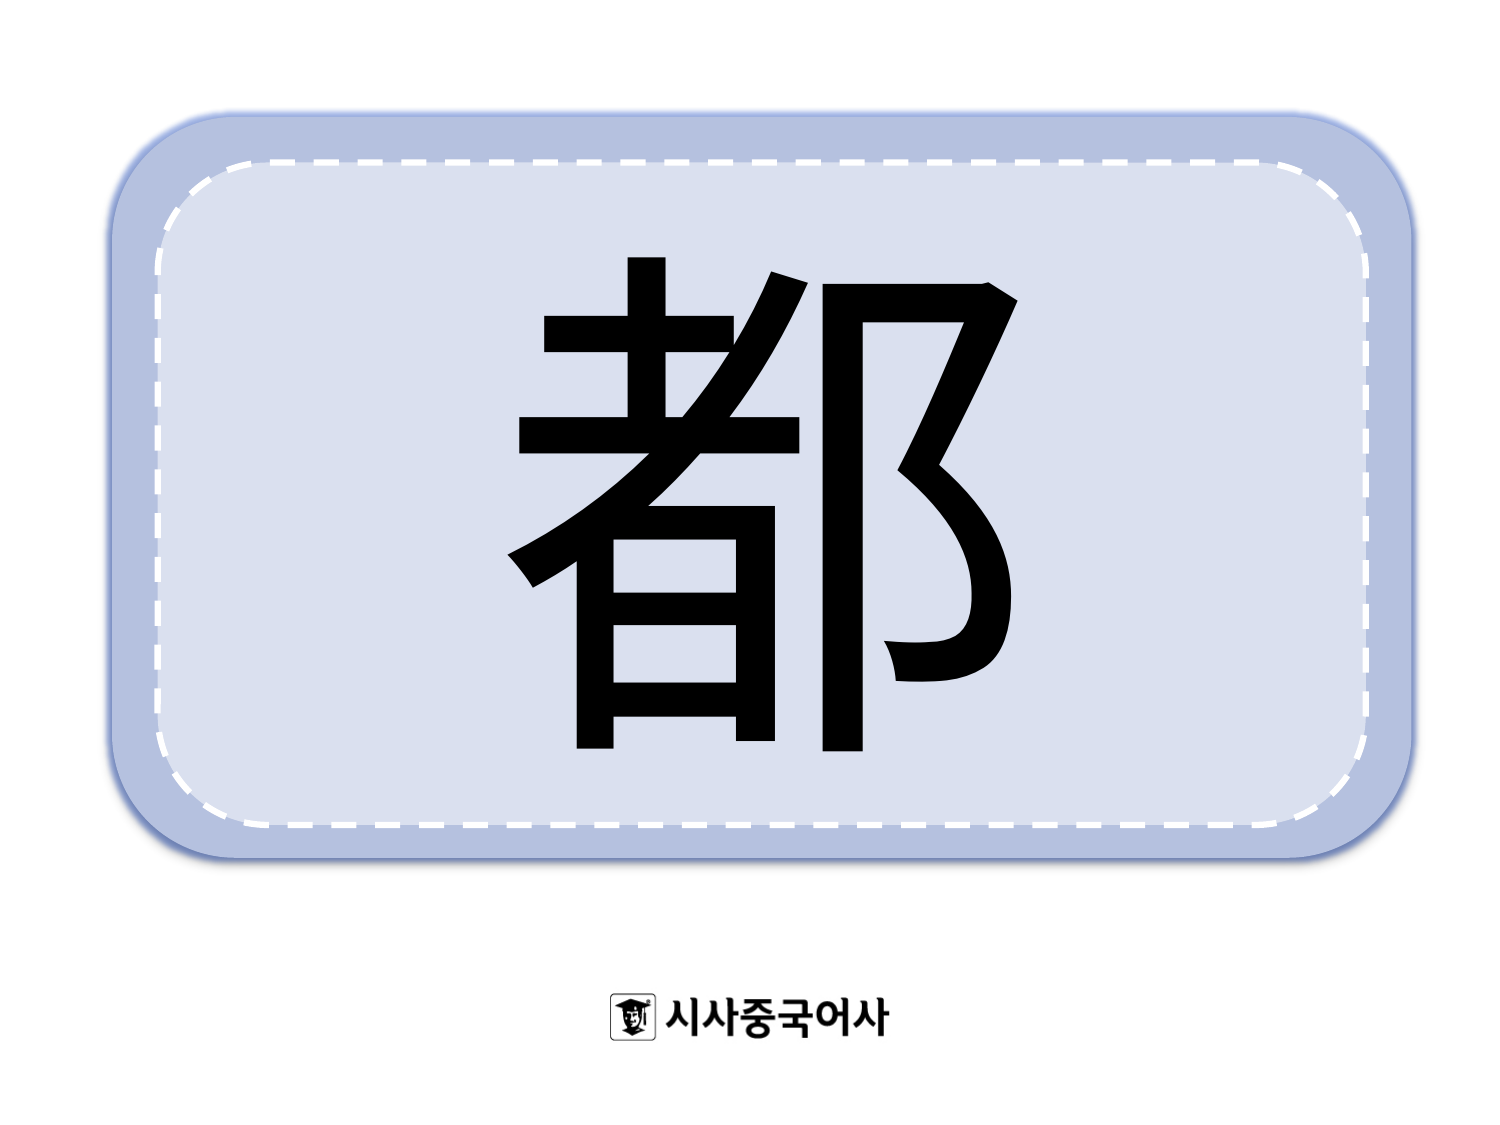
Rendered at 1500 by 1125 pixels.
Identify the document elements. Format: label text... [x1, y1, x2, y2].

text_box 都 [162, 160, 1371, 824]
picture [602, 987, 898, 1047]
